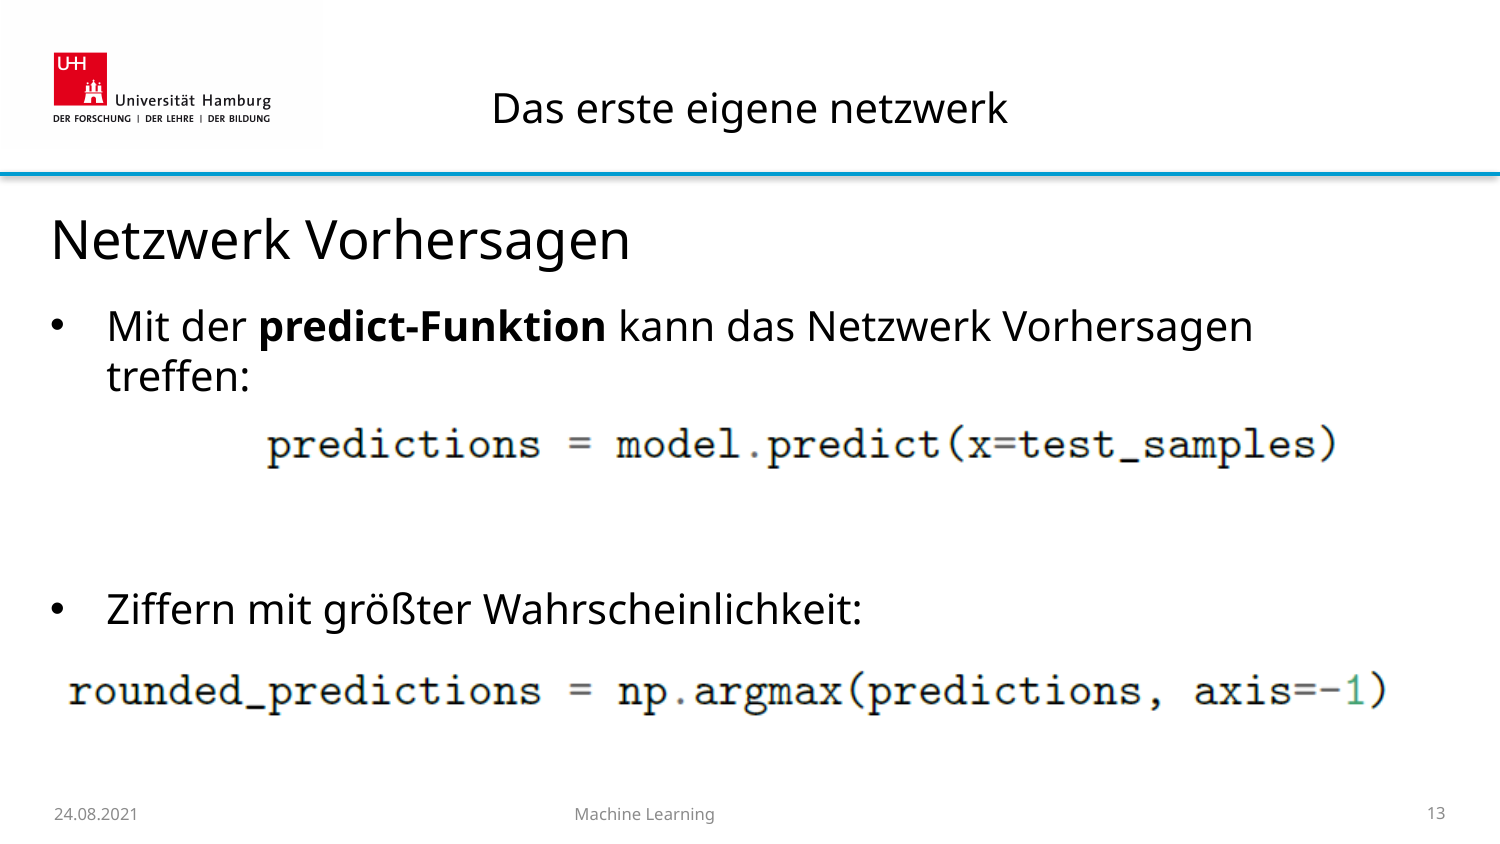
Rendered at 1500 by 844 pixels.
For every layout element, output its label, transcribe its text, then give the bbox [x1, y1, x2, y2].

picture [252, 414, 1352, 495]
slide_number 13 [1361, 788, 1446, 833]
title Das erste eigene netzwerk [275, 91, 1225, 122]
list Mit der predict-Funktion kann das Netzwerk Vorhersagen treffen: Ziffern mit größter Wahrscheinlichkeit: [35, 291, 1424, 765]
footer Machine Learning [273, 788, 1016, 833]
list Netzwerk Vorhersagen [35, 197, 1406, 281]
picture [61, 654, 1406, 734]
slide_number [54, 788, 210, 833]
picture [1, 0, 323, 149]
